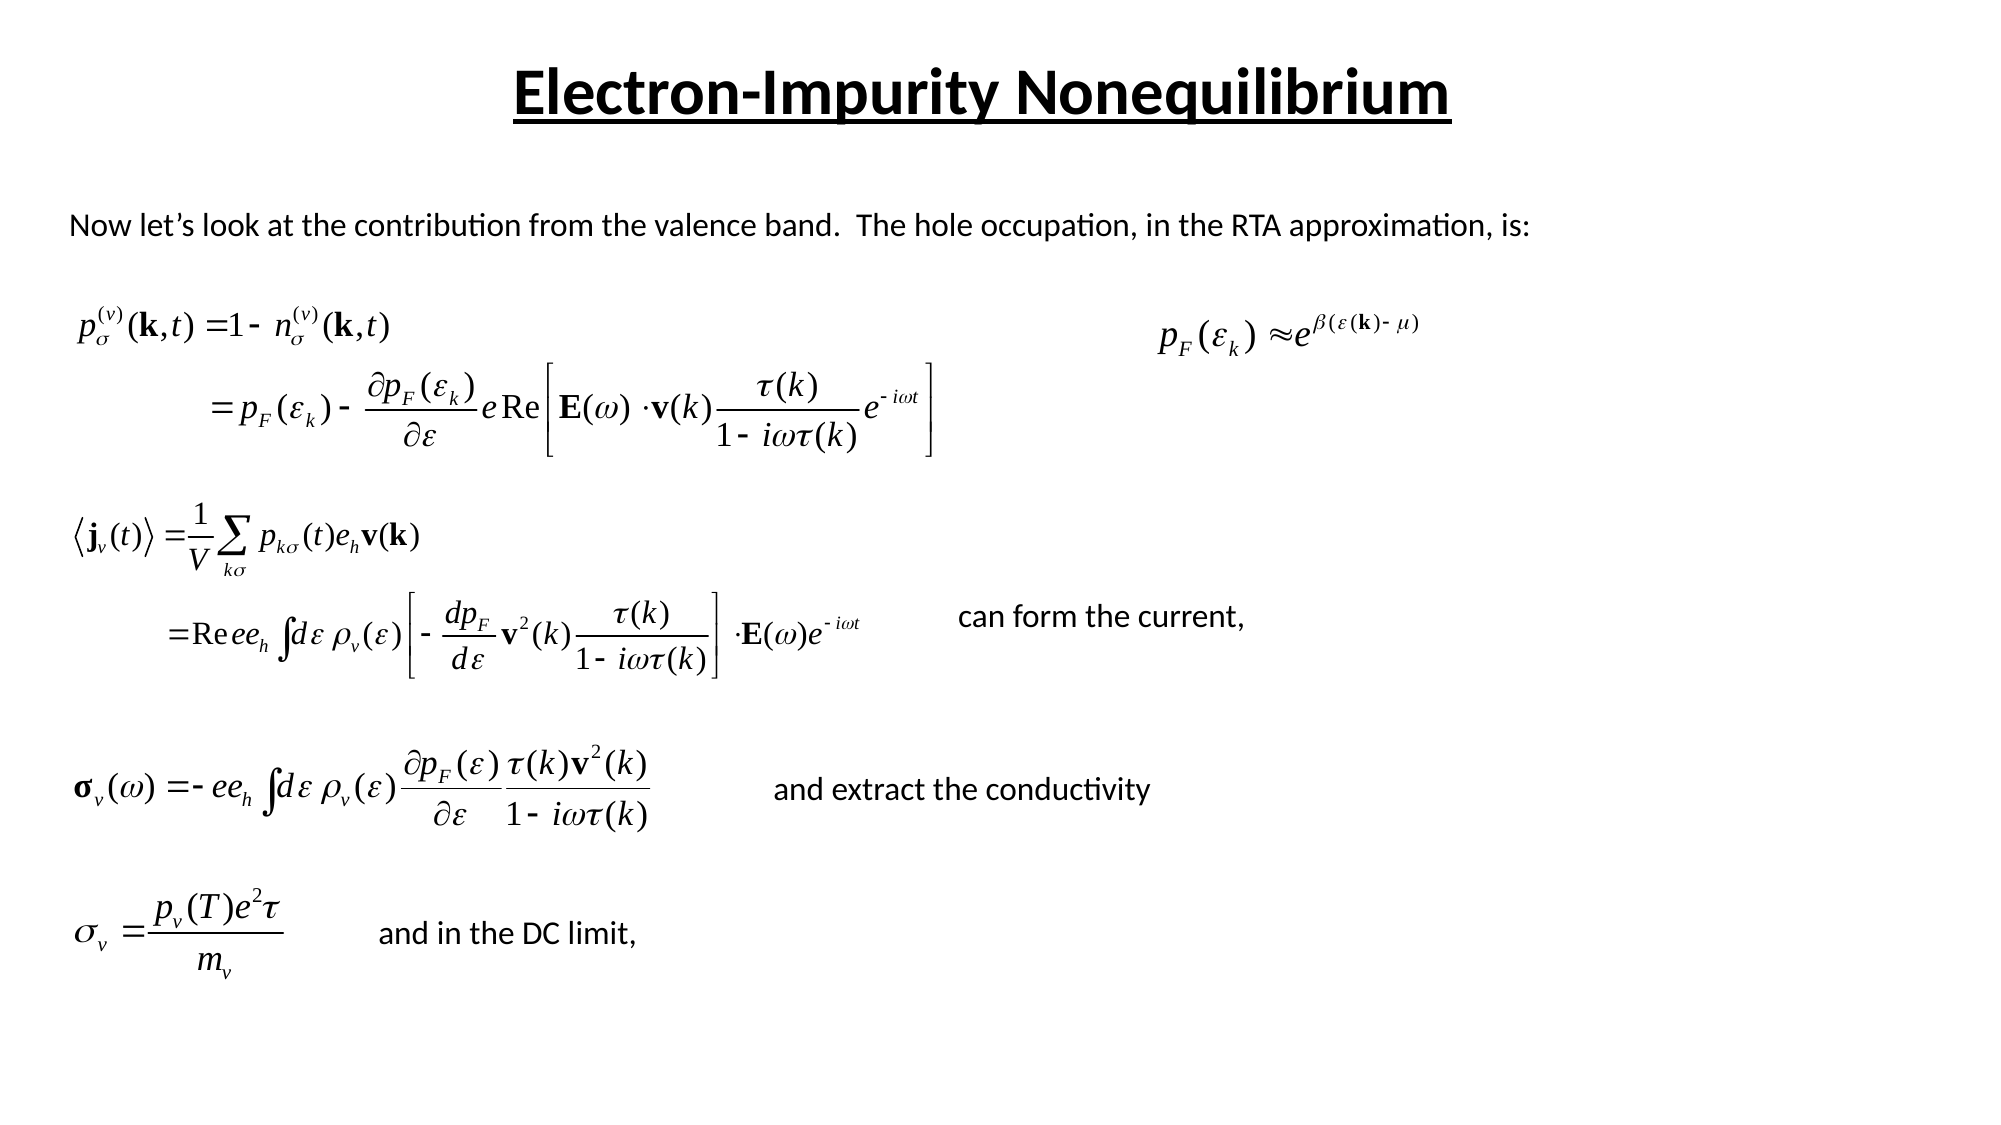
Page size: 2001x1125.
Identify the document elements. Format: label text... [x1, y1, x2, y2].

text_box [69, 491, 869, 687]
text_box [1149, 305, 1425, 365]
text_box and in the DC limit, [363, 904, 784, 959]
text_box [69, 878, 290, 988]
text_box Now let’s look at the contribution from the valence band. The hole occupation, in the RTA approximation, is: [54, 196, 1631, 251]
text_box Electron-Impurity Nonequilibrium [334, 27, 1631, 137]
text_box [69, 735, 658, 842]
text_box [69, 299, 944, 463]
text_box can form the current, [943, 586, 1364, 642]
text_box and extract the conductivity [758, 759, 1179, 814]
